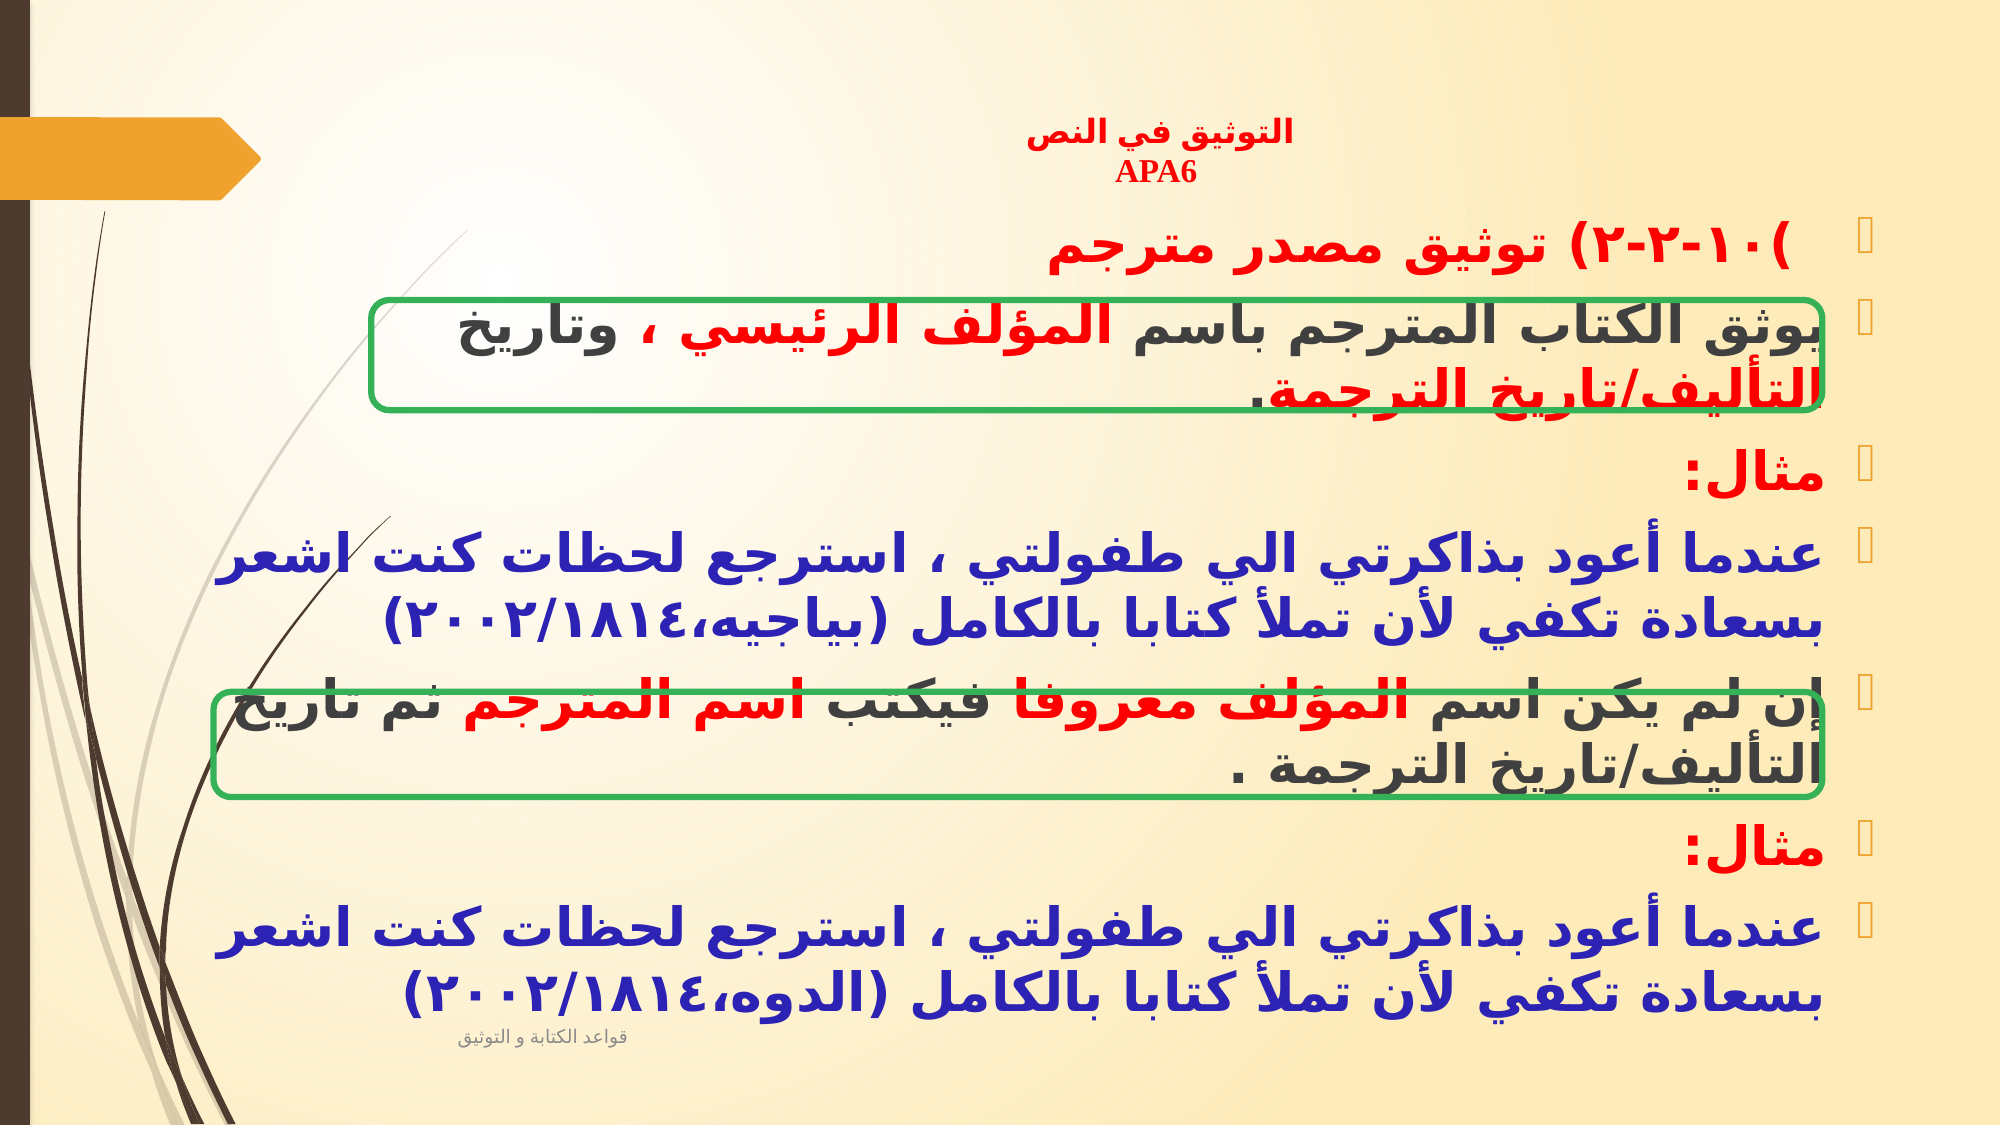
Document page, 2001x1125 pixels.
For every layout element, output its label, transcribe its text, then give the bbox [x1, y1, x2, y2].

text_box [212, 690, 1824, 799]
title التوثيق في النص APA6 [425, 102, 1888, 200]
list )١٠-٢-٢) توثيق مصدر مترجم يوثق الكتاب المترجم باسم المؤلف الرئيسي ، وتاريخ التأليف/تاريخ الترجمة. مثال: عندما أعود بذاكرتي الي طفولتي ، استرجع لحظات كنت اشعر بسعادة تكفي لأن تملأ كتابا بالكامل (بياجيه،٢٠٠٢/١٨١٤) إن لم يكن اسم المؤلف معروفا فيكتب اسم المترجم ثم تاريخ التأليف/تاريخ الترجمة . مثال: عندما أعود بذاكرتي الي طفولتي ، استرجع لحظات كنت اشعر بسعادة تكفي لأن تملأ كتابا بالكامل (الدوه،٢٠٠٢/١٨١٤) [195, 200, 1888, 1067]
text_box [369, 298, 1824, 412]
footer قواعد الكتابة و التوثيق [442, 1006, 1693, 1067]
